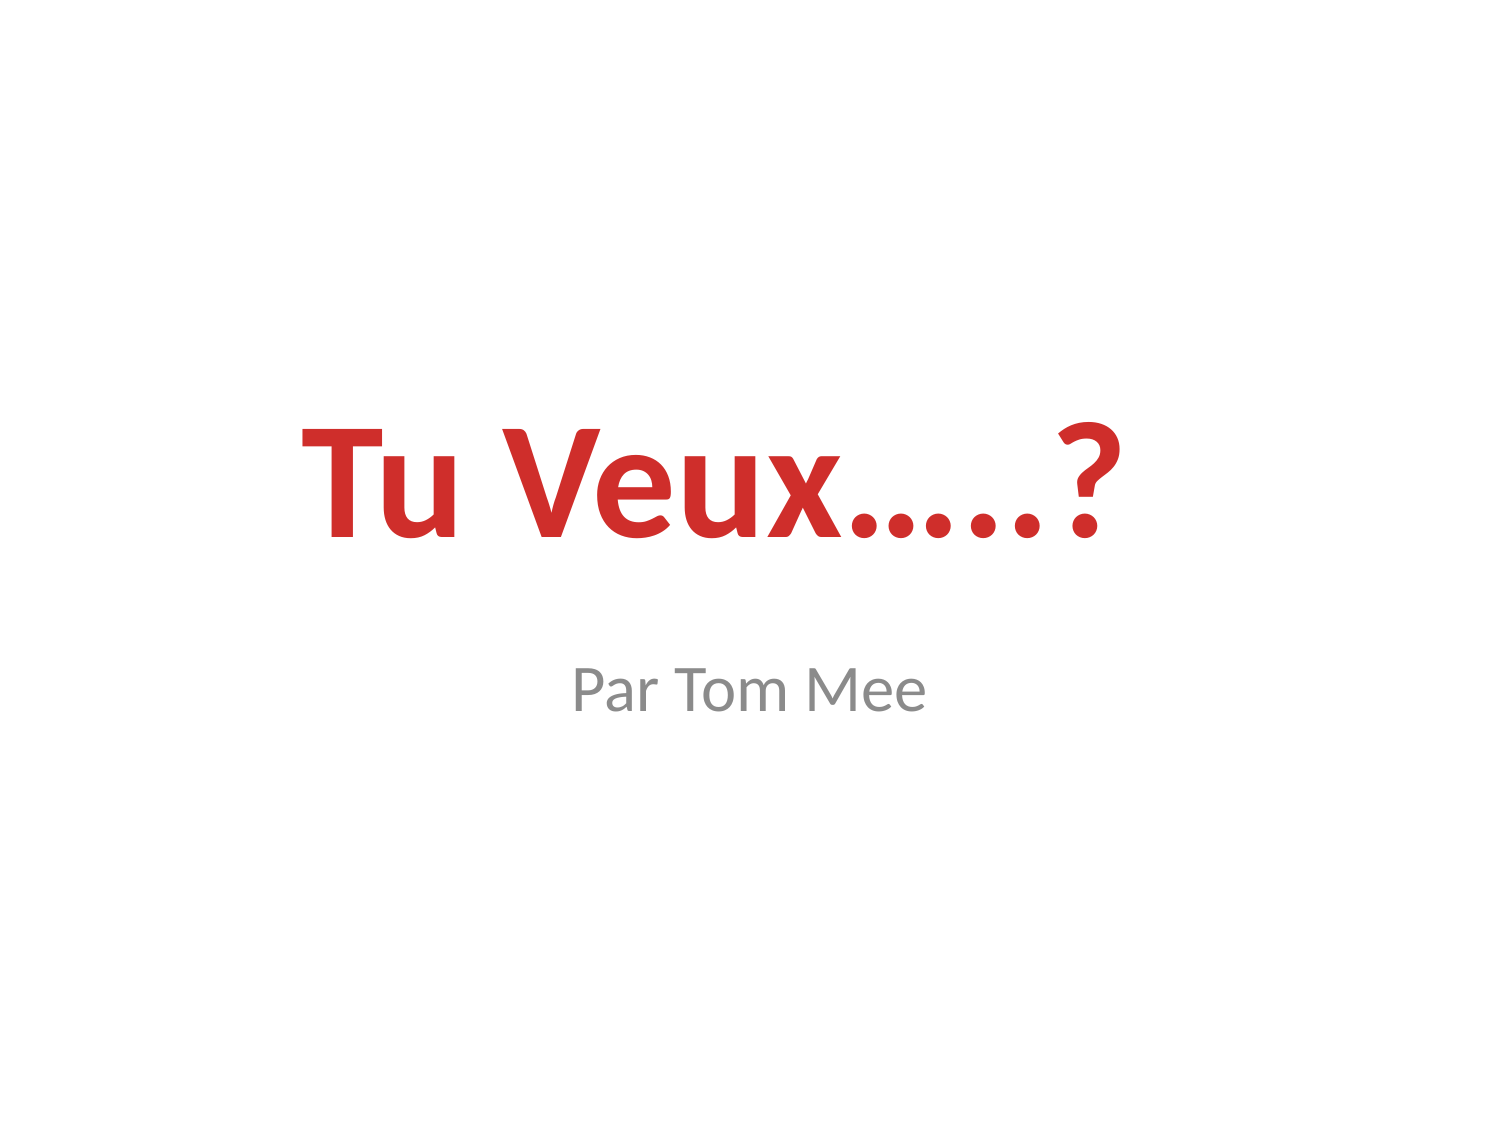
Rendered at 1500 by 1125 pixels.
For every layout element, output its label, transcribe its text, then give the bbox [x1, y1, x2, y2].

text_box Tu Veux…..? [246, 363, 1184, 579]
subtitle Par Tom Mee [225, 637, 1275, 925]
